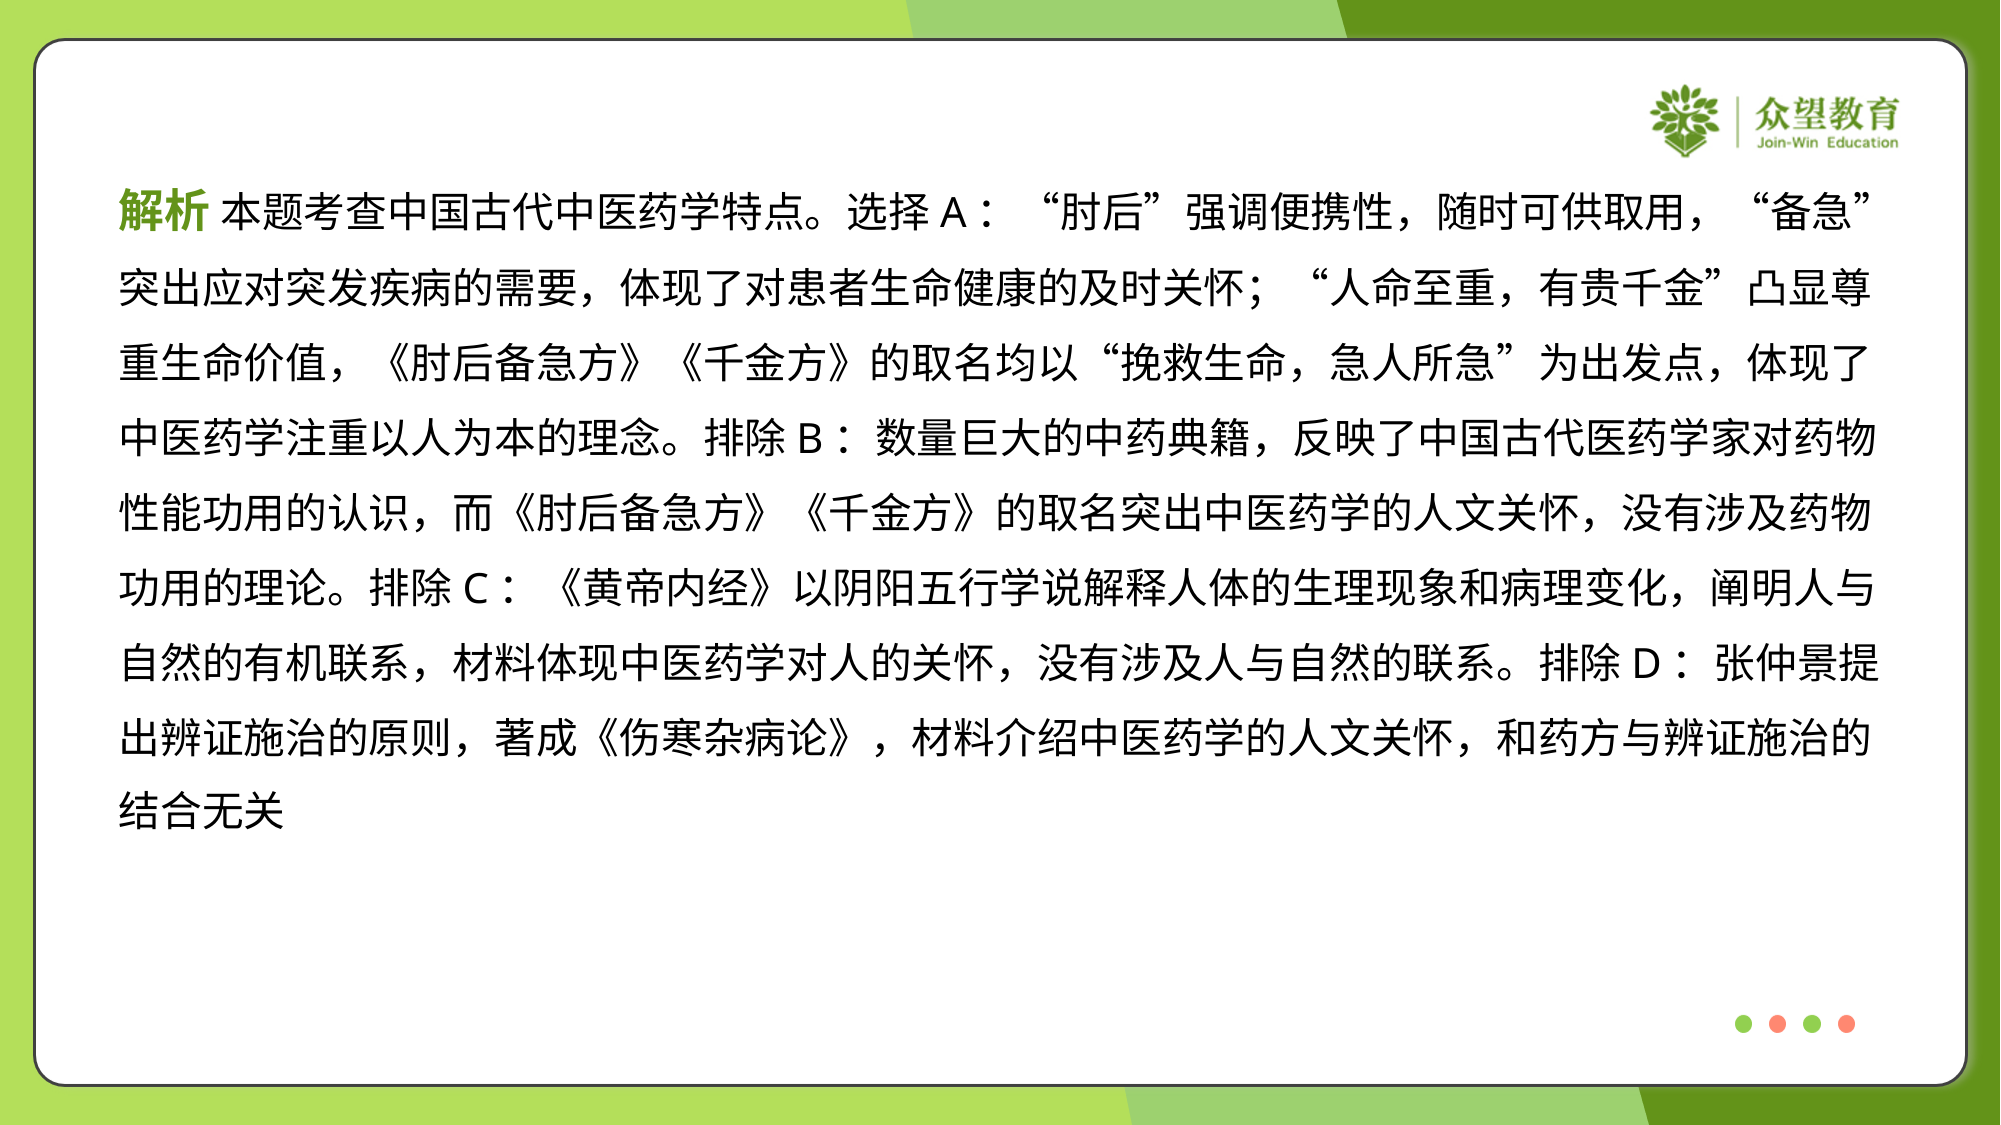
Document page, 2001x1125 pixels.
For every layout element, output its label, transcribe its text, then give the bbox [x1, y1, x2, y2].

text_box 解析 本题考查中国古代中医药学特点。选择A：“肘后”强调便携性，随时可供取用，“备急” 突出应对突发疾病的需要，体现了对患者生命健康的及时关怀；“人命至重，有贵千金”凸显尊 重生命价值，《肘后备急方》《千金方》的取名均以“挽救生命，急人所急”为出发点，体现了 中医药学注重以人为本的理念。排除B：数量巨大的中药典籍，反映了中国古代医药学家对药物 性能功用的认识，而《肘后备急方》《千金方》的取名突出中医药学的人文关怀，没有涉及药物 功用的理论。排除C：《黄帝内经》以阴阳五行学说解释人体的生理现象和病理变化，阐明人与 自然的有机联系，材料体现中医药学对人的关怀，没有涉及人与自然的联系。排除D：张仲景提 出辨证施治的原则，著成《伤寒杂病论》，材料介绍中医药学的人文关怀，和药方与辨证施治的 结合无关 [118, 159, 1883, 827]
picture [0, 0, 2000, 1125]
